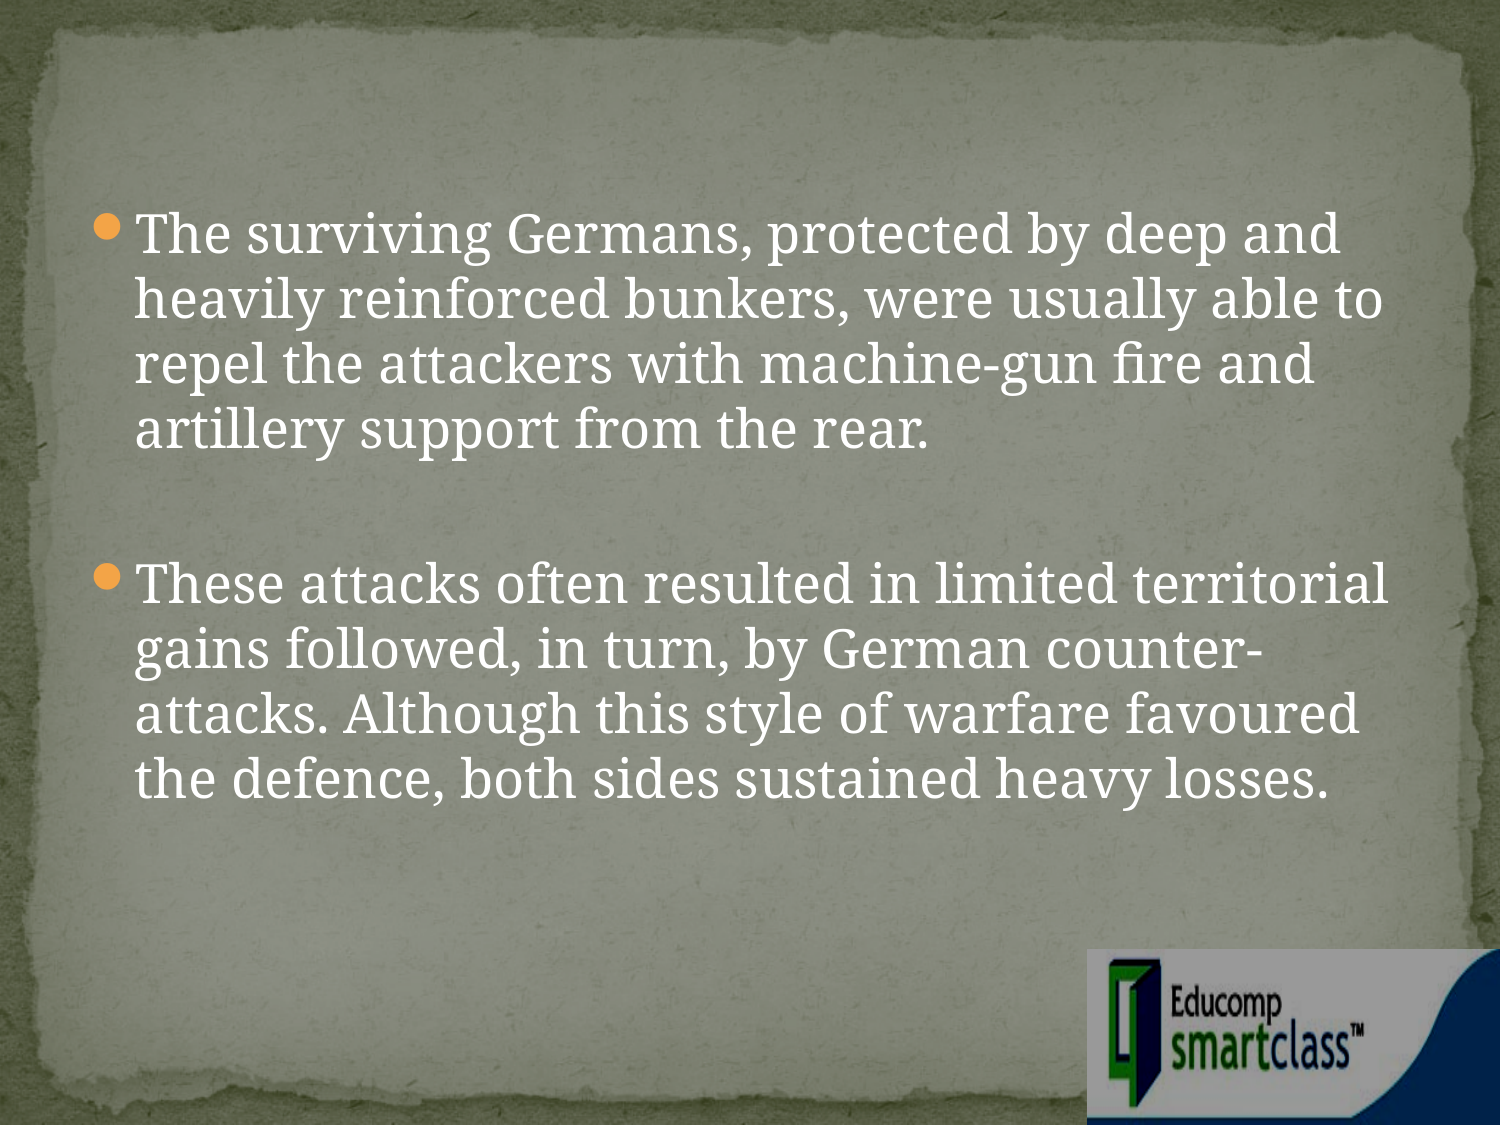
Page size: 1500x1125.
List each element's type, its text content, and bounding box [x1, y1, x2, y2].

picture [1087, 949, 1500, 1125]
list The surviving Germans, protected by deep and heavily reinforced bunkers, were usually able to repel the attackers with machine-gun fire and artillery support from the rear. These attacks often resulted in limited territorial gains followed, in turn, by German counter-attacks. Although this style of warfare favoured the defence, both sides sustained heavy losses. [75, 37, 1425, 1005]
